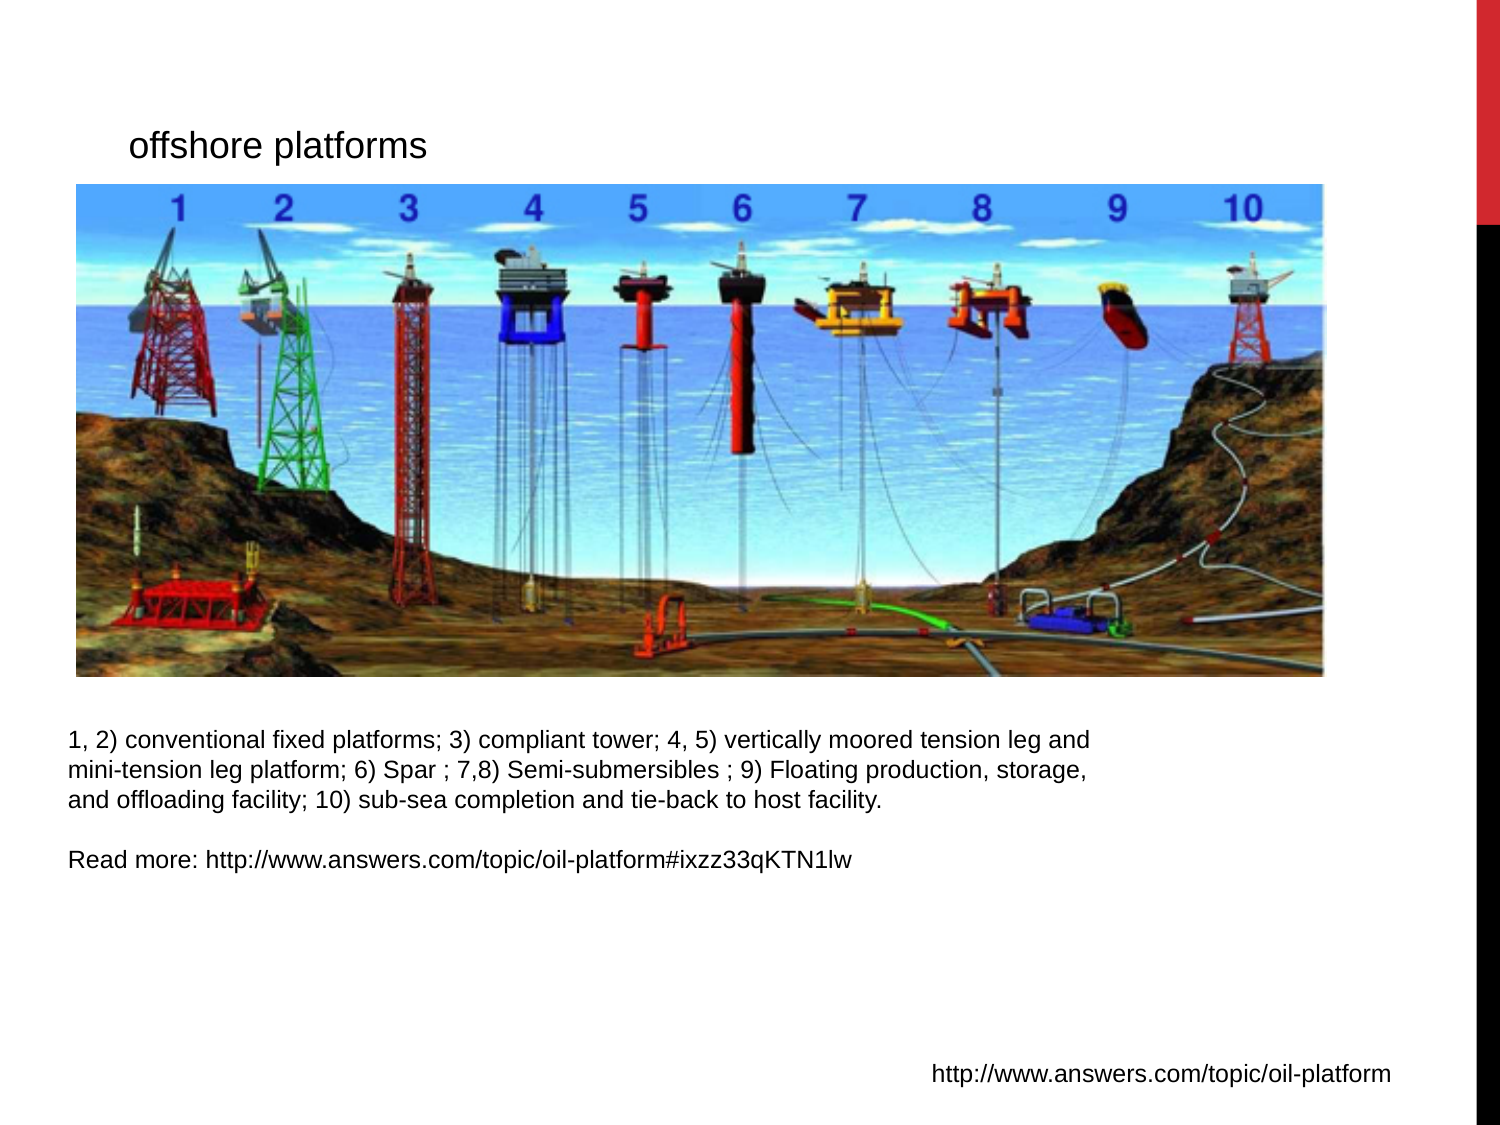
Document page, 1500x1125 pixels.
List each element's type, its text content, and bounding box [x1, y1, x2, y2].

text_box http://www.answers.com/topic/oil-platform [916, 1050, 1408, 1095]
picture [76, 183, 1328, 677]
text_box 1, 2) conventional fixed platforms; 3) compliant tower; 4, 5) vertically moored tension leg and mini-tension leg platform; 6) Spar ; 7,8) Semi-submersibles ; 9) Floating production, storage, and offloading facility; 10) sub-sea completion and tie-back to host facility. Read more: http://www.answers.com/topic/oil-platform#ixzz33qKTN1lw [53, 716, 1125, 881]
text_box offshore platforms [114, 113, 454, 174]
